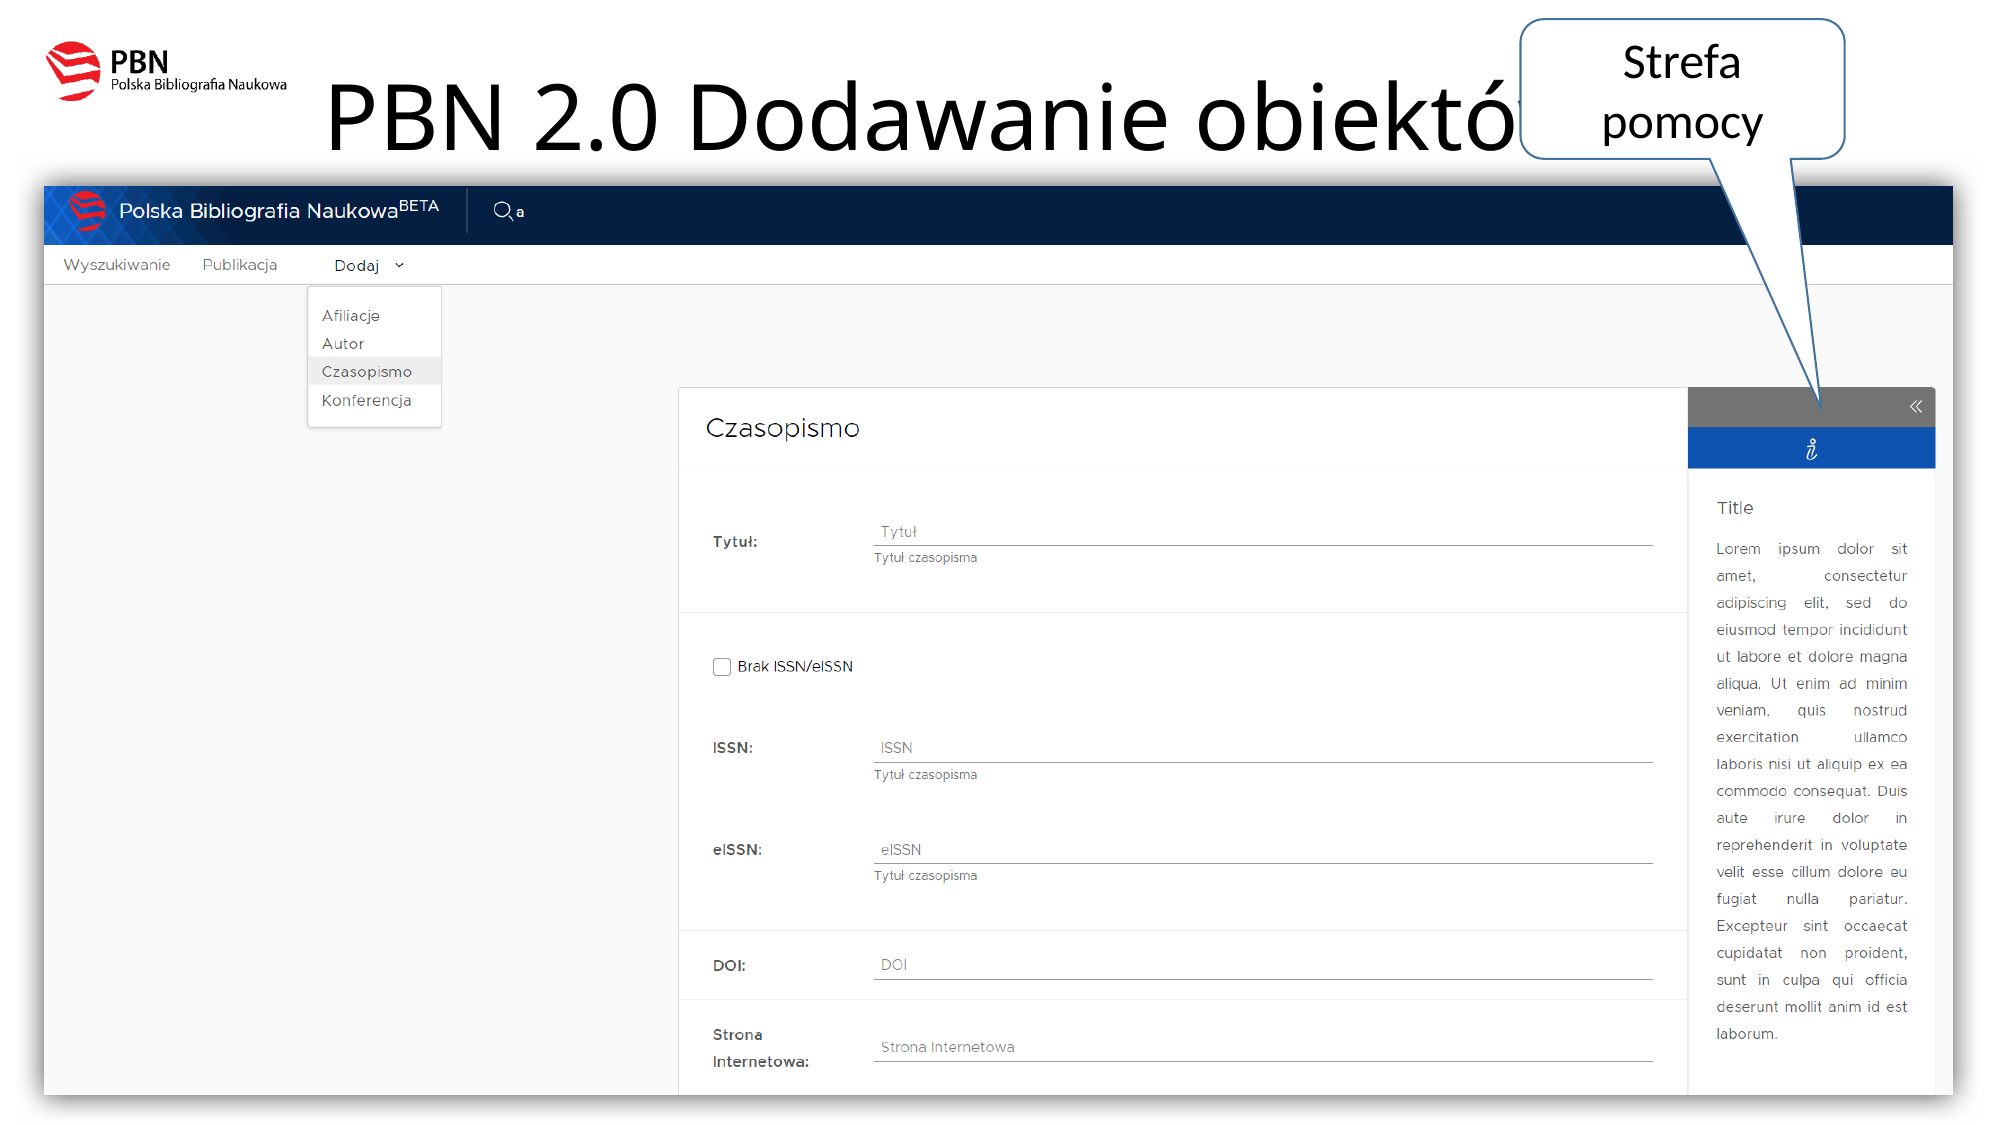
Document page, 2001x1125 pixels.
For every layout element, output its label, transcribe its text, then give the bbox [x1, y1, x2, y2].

picture [44, 39, 289, 105]
title PBN 2.0 Dodawanie obiektów [308, 12, 2000, 230]
text_box Strefa pomocy [1519, 18, 1846, 186]
picture [44, 186, 1953, 1095]
